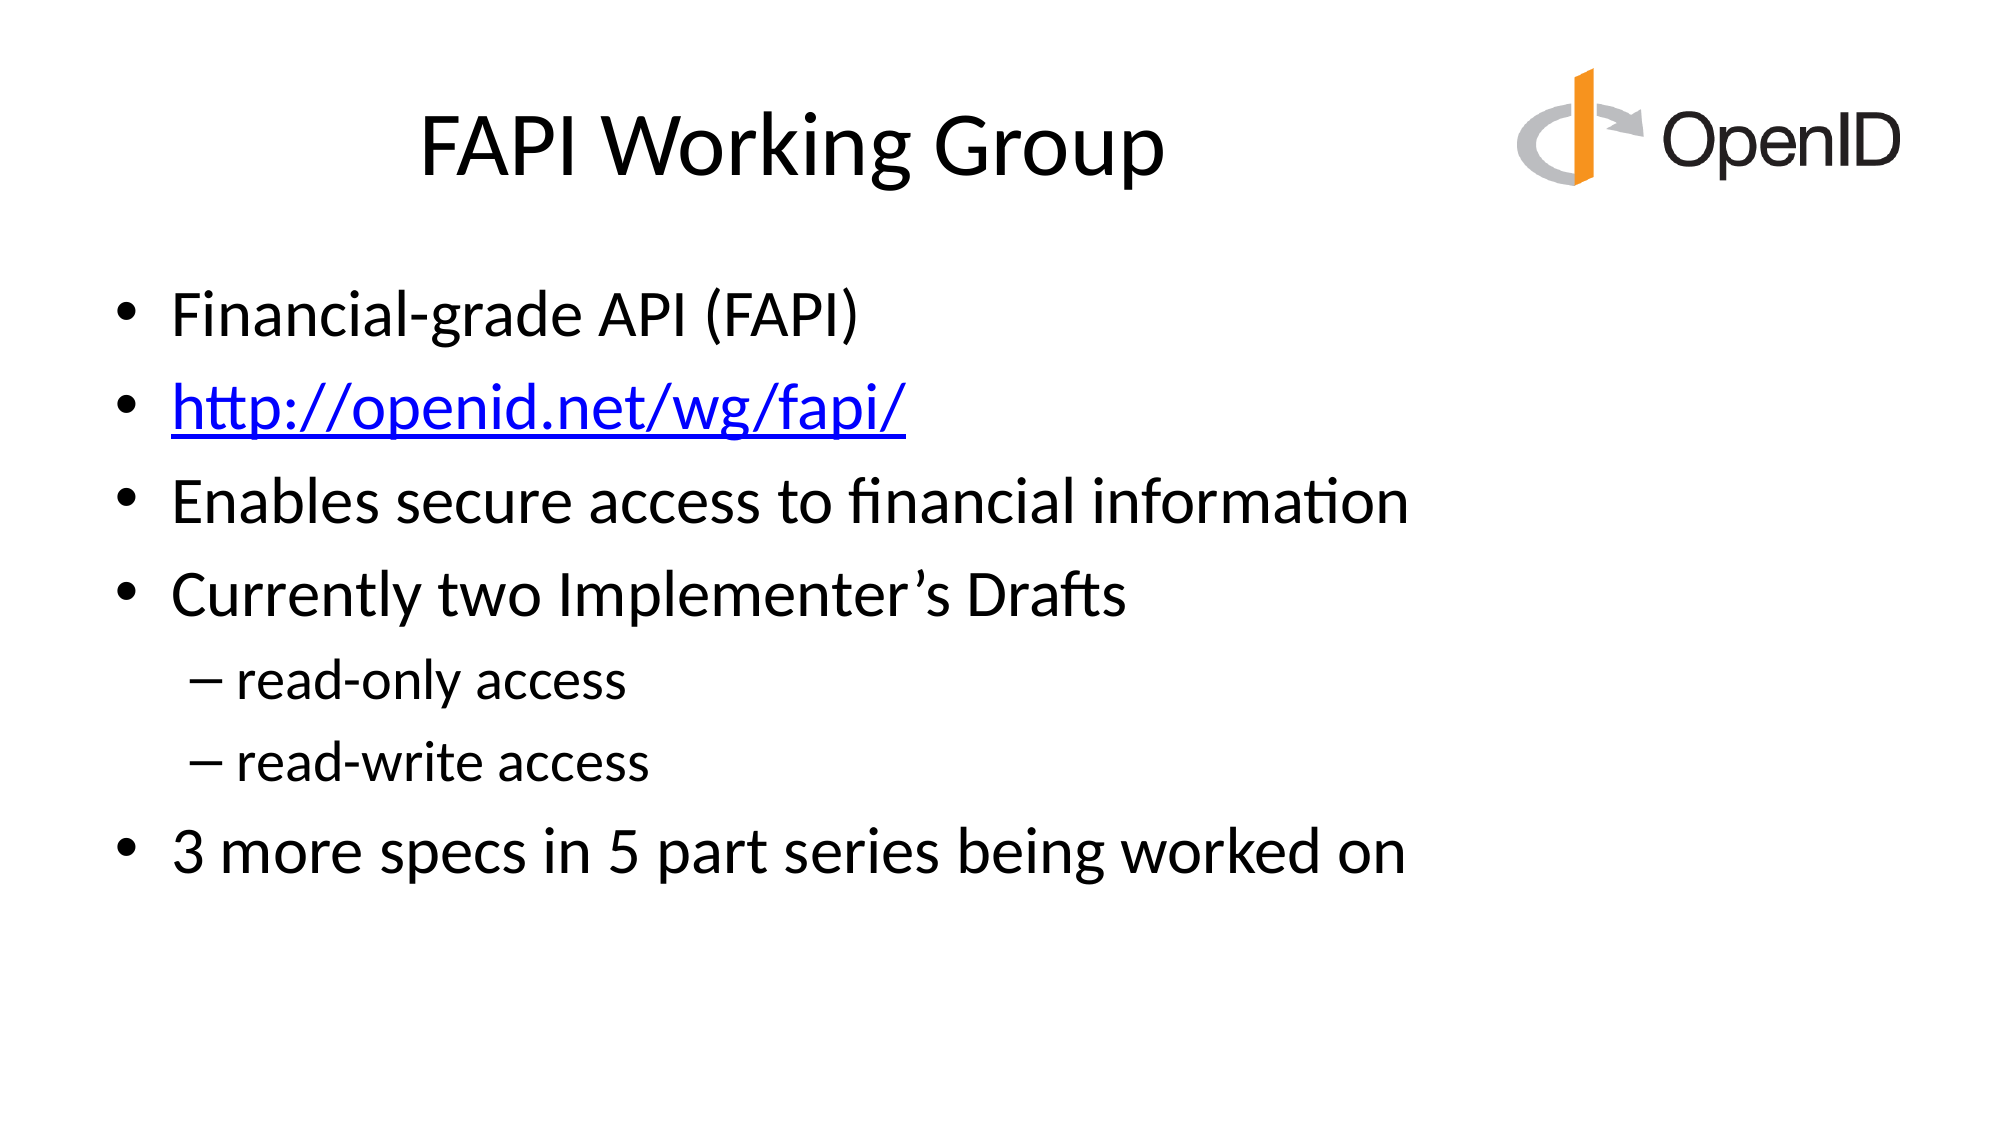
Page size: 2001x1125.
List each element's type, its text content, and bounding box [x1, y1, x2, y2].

list Financial-grade API (FAPI) http://openid.net/wg/fapi/ Enables secure access to financial information Currently two Implementer’s Drafts read-only access read-write access 3 more specs in 5 part series being worked on [99, 262, 1900, 1035]
picture [1486, 44, 1936, 224]
title FAPI Working Group [99, 45, 1487, 233]
